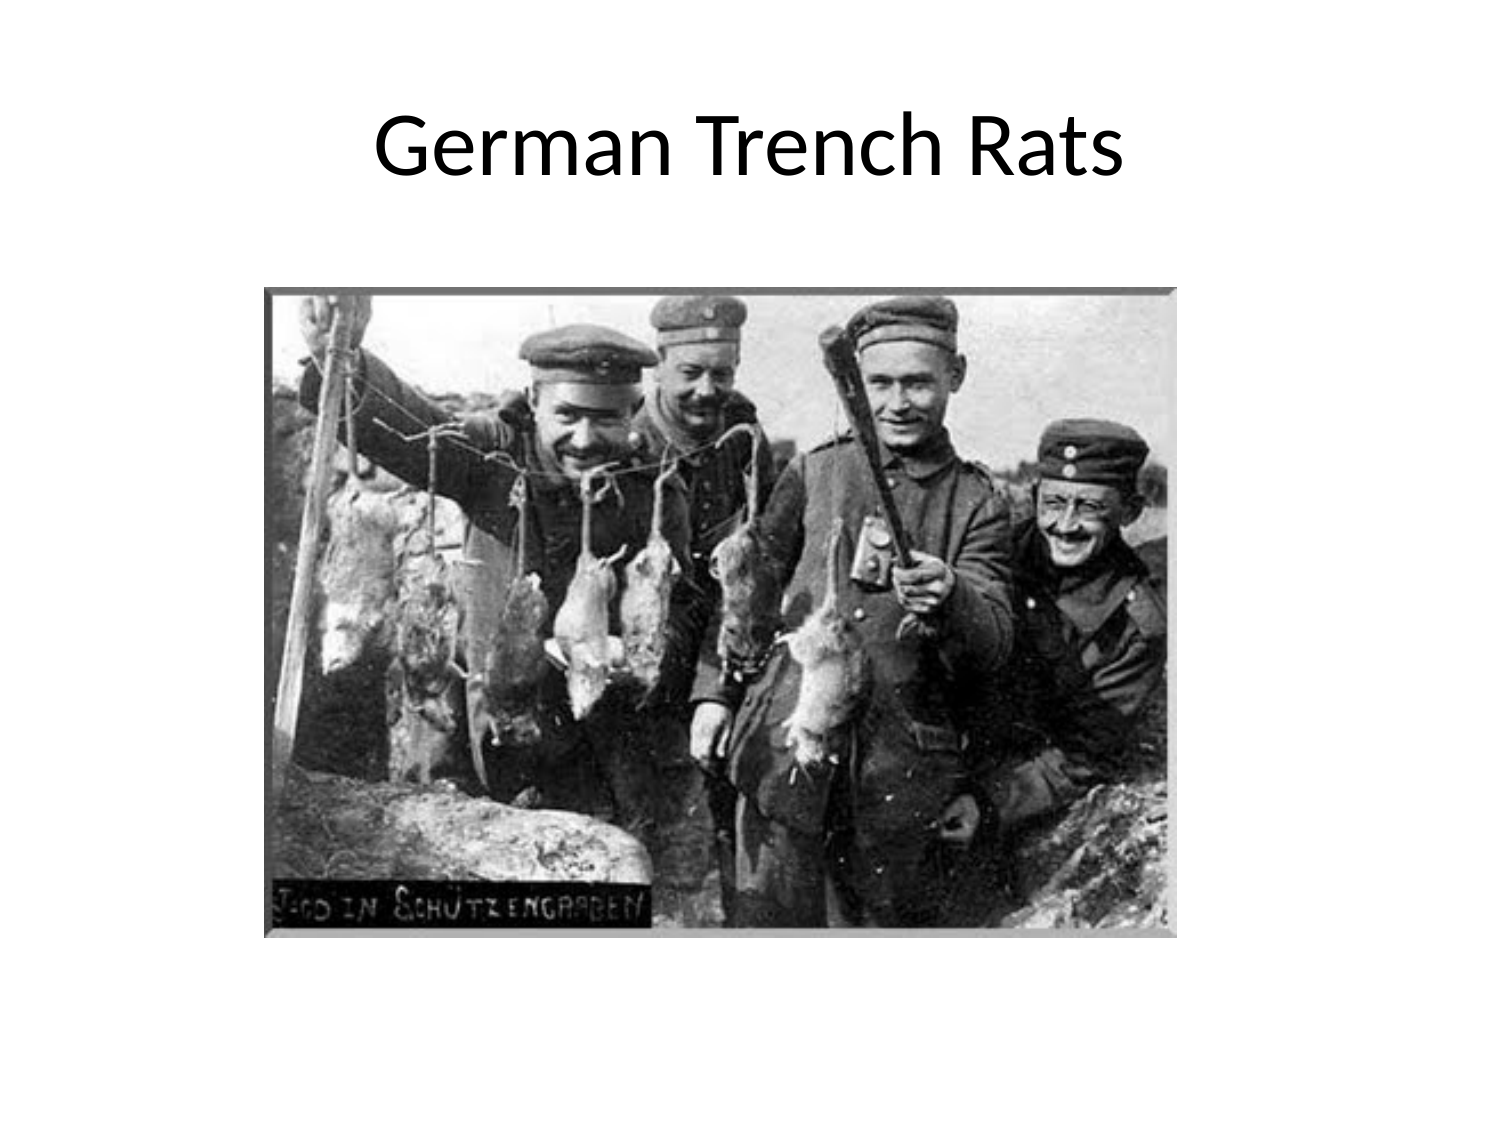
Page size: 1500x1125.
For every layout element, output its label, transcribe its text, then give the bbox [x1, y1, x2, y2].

title German Trench Rats [75, 45, 1425, 233]
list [263, 287, 1177, 938]
